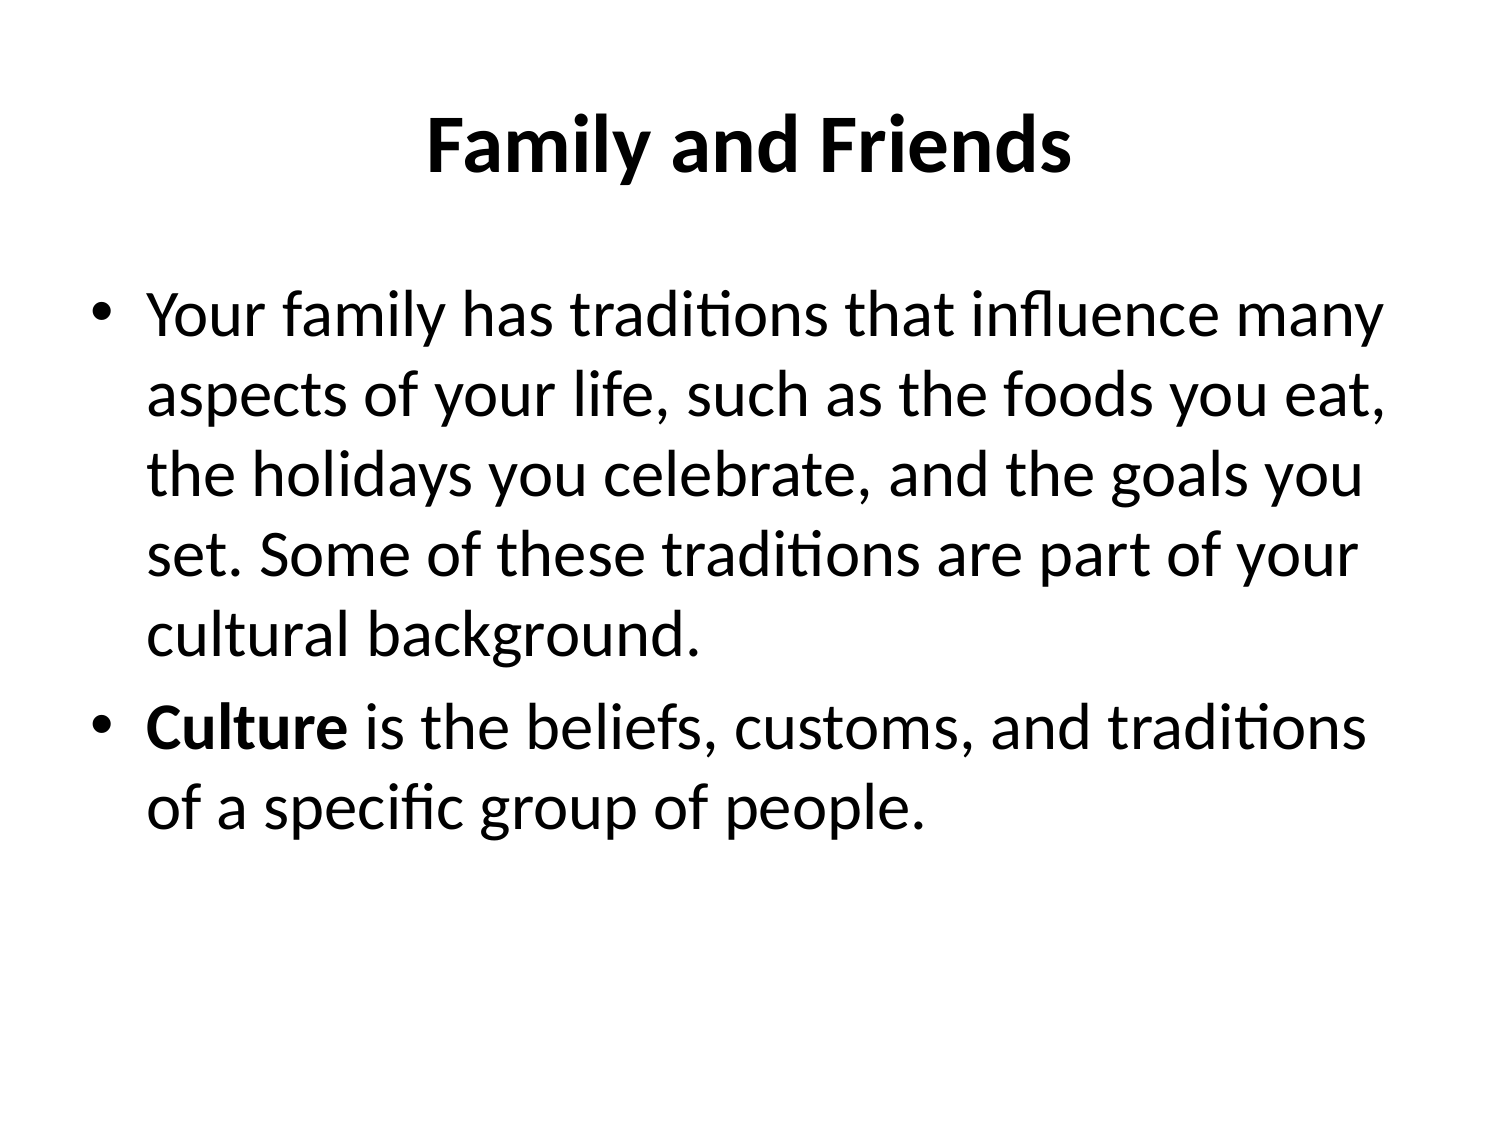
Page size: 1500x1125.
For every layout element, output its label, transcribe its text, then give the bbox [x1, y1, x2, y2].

title Family and Friends [75, 45, 1425, 233]
list Your family has traditions that influence many aspects of your life, such as the foods you eat, the holidays you celebrate, and the goals you set. Some of these traditions are part of your cultural background. Culture is the beliefs, customs, and traditions of a specific group of people. [75, 262, 1425, 1005]
